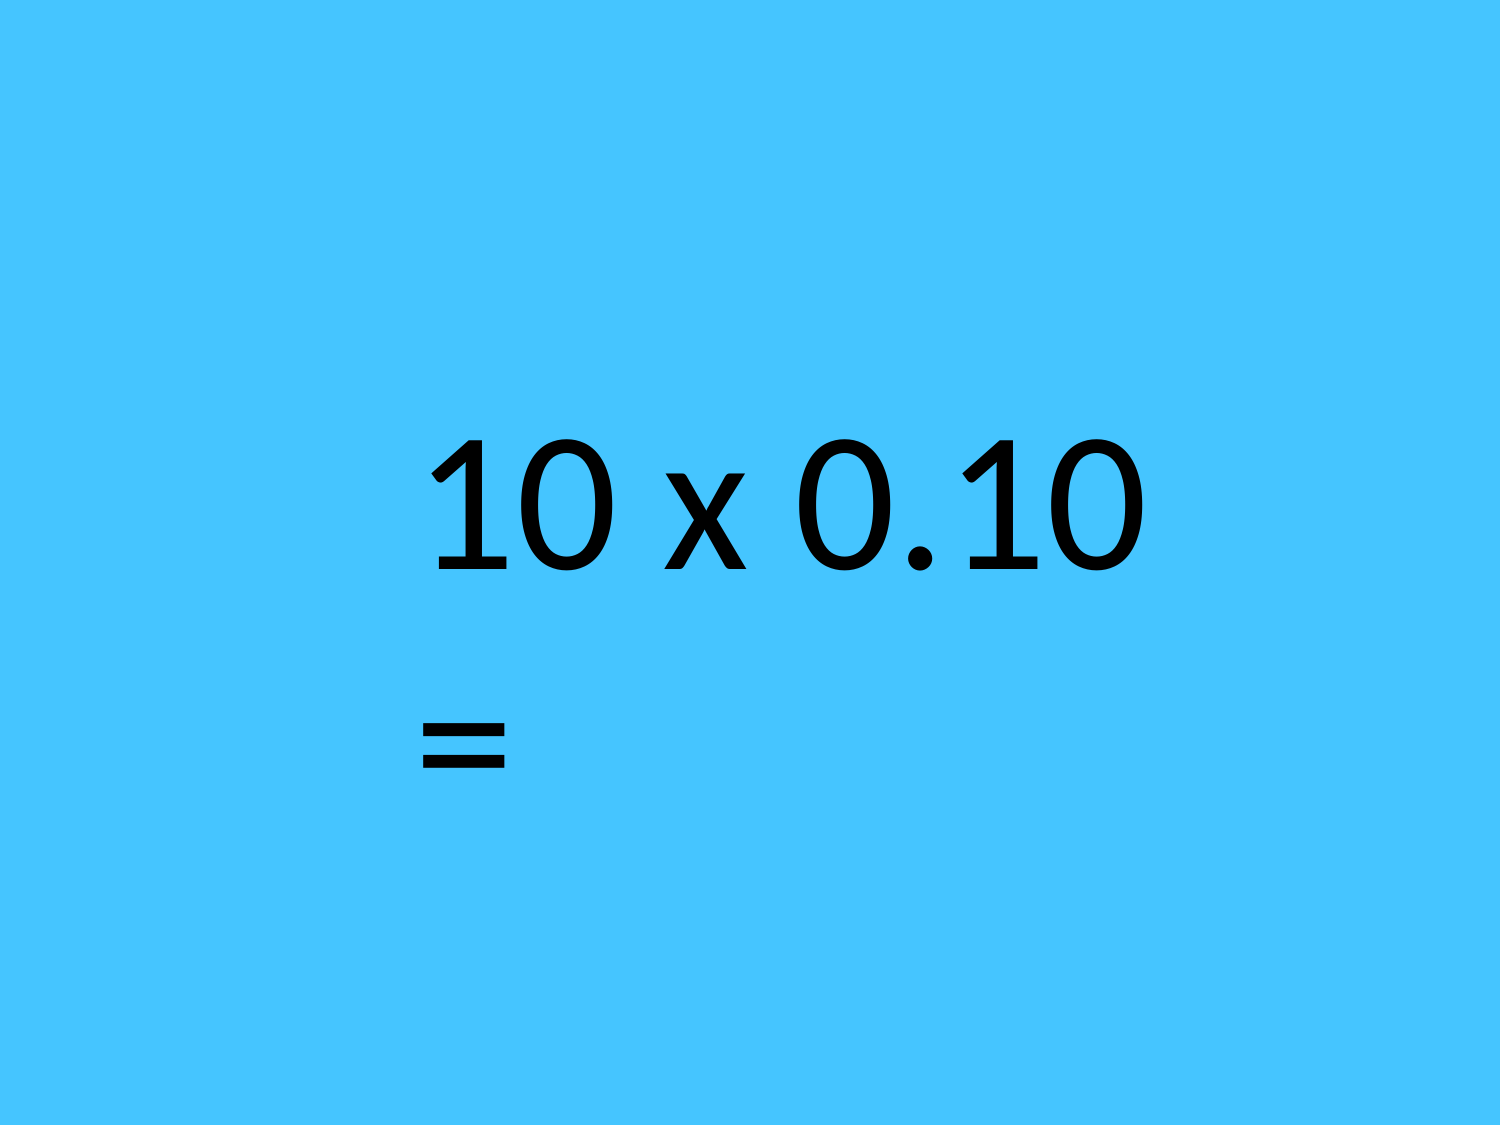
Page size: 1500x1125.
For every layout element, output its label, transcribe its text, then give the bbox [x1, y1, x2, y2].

text_box 10 x 0.10 = [399, 362, 1263, 858]
